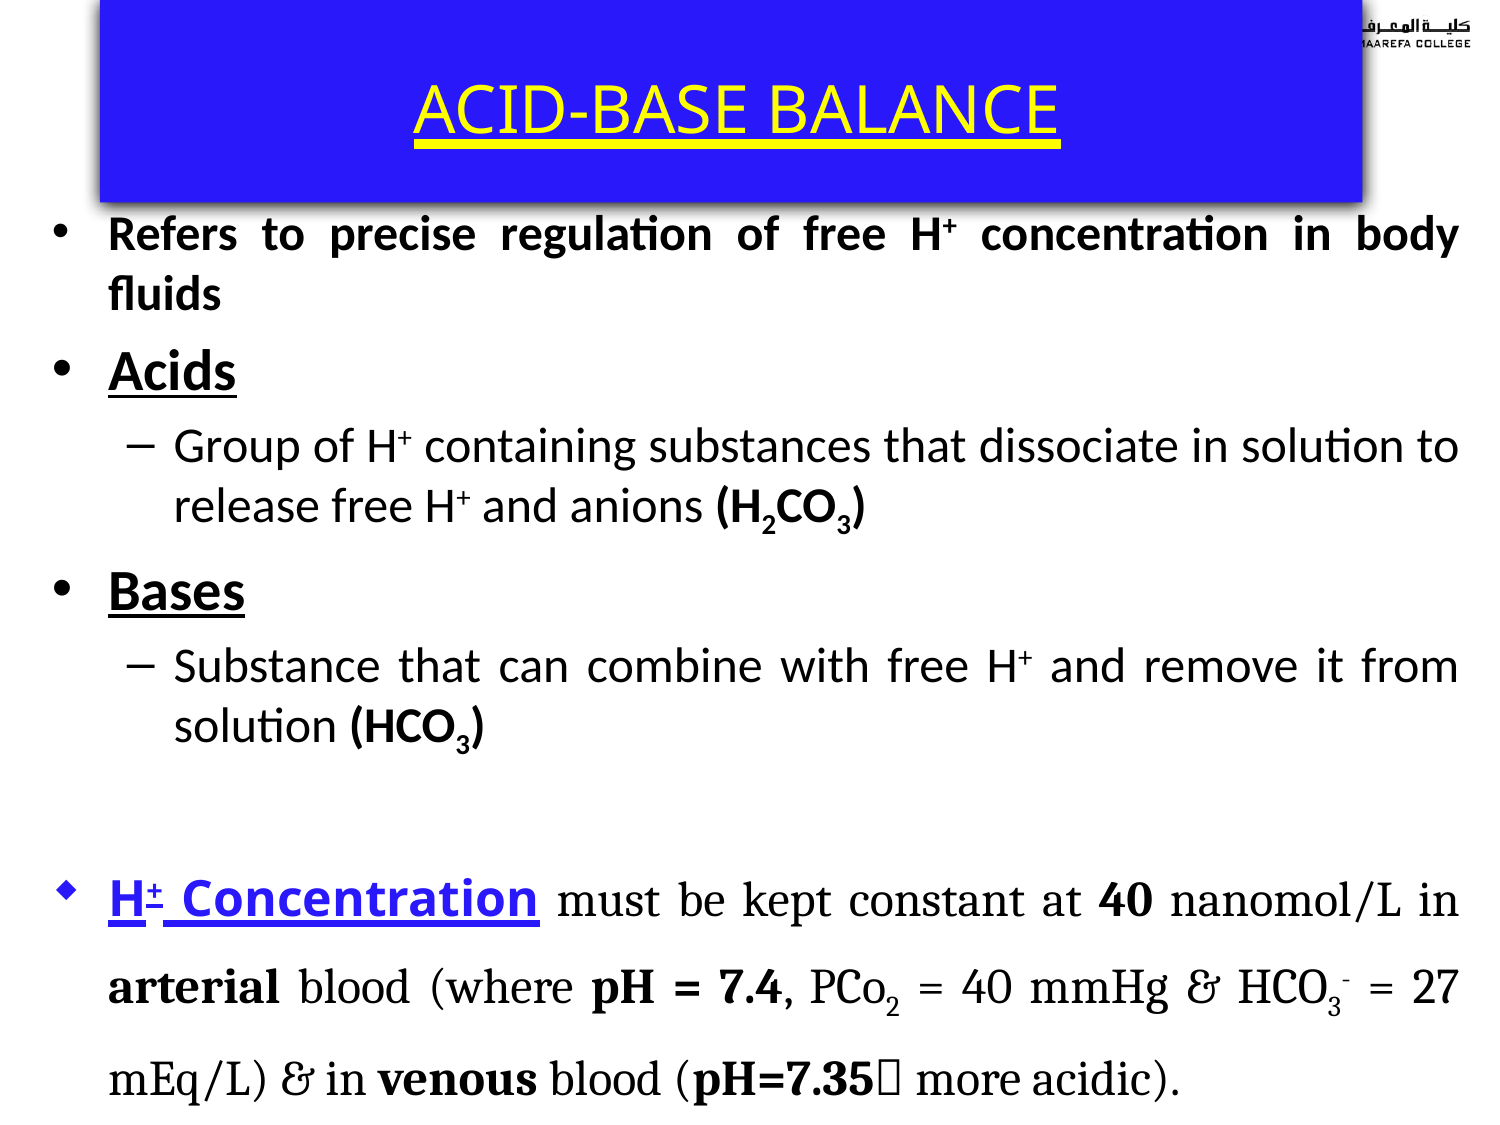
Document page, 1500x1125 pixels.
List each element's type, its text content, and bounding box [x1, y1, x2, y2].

title ACID-BASE BALANCE [99, 0, 1363, 113]
text_box Refers to precise regulation of free H+ concentration in body fluids Acids Group of H+ containing substances that dissociate in solution to release free H+ and anions (H2CO3) Bases Substance that can combine with free H+ and remove it from solution (HCO3) H+ Concentration must be kept constant at 40 nanomol/L in arterial blood (where pH = 7.4, PCo2 = 40 mmHg & HCO3- = 27 mEq/L) & in venous blood (pH=7.35 more acidic). [37, 113, 1475, 1125]
picture [1363, 0, 1475, 65]
